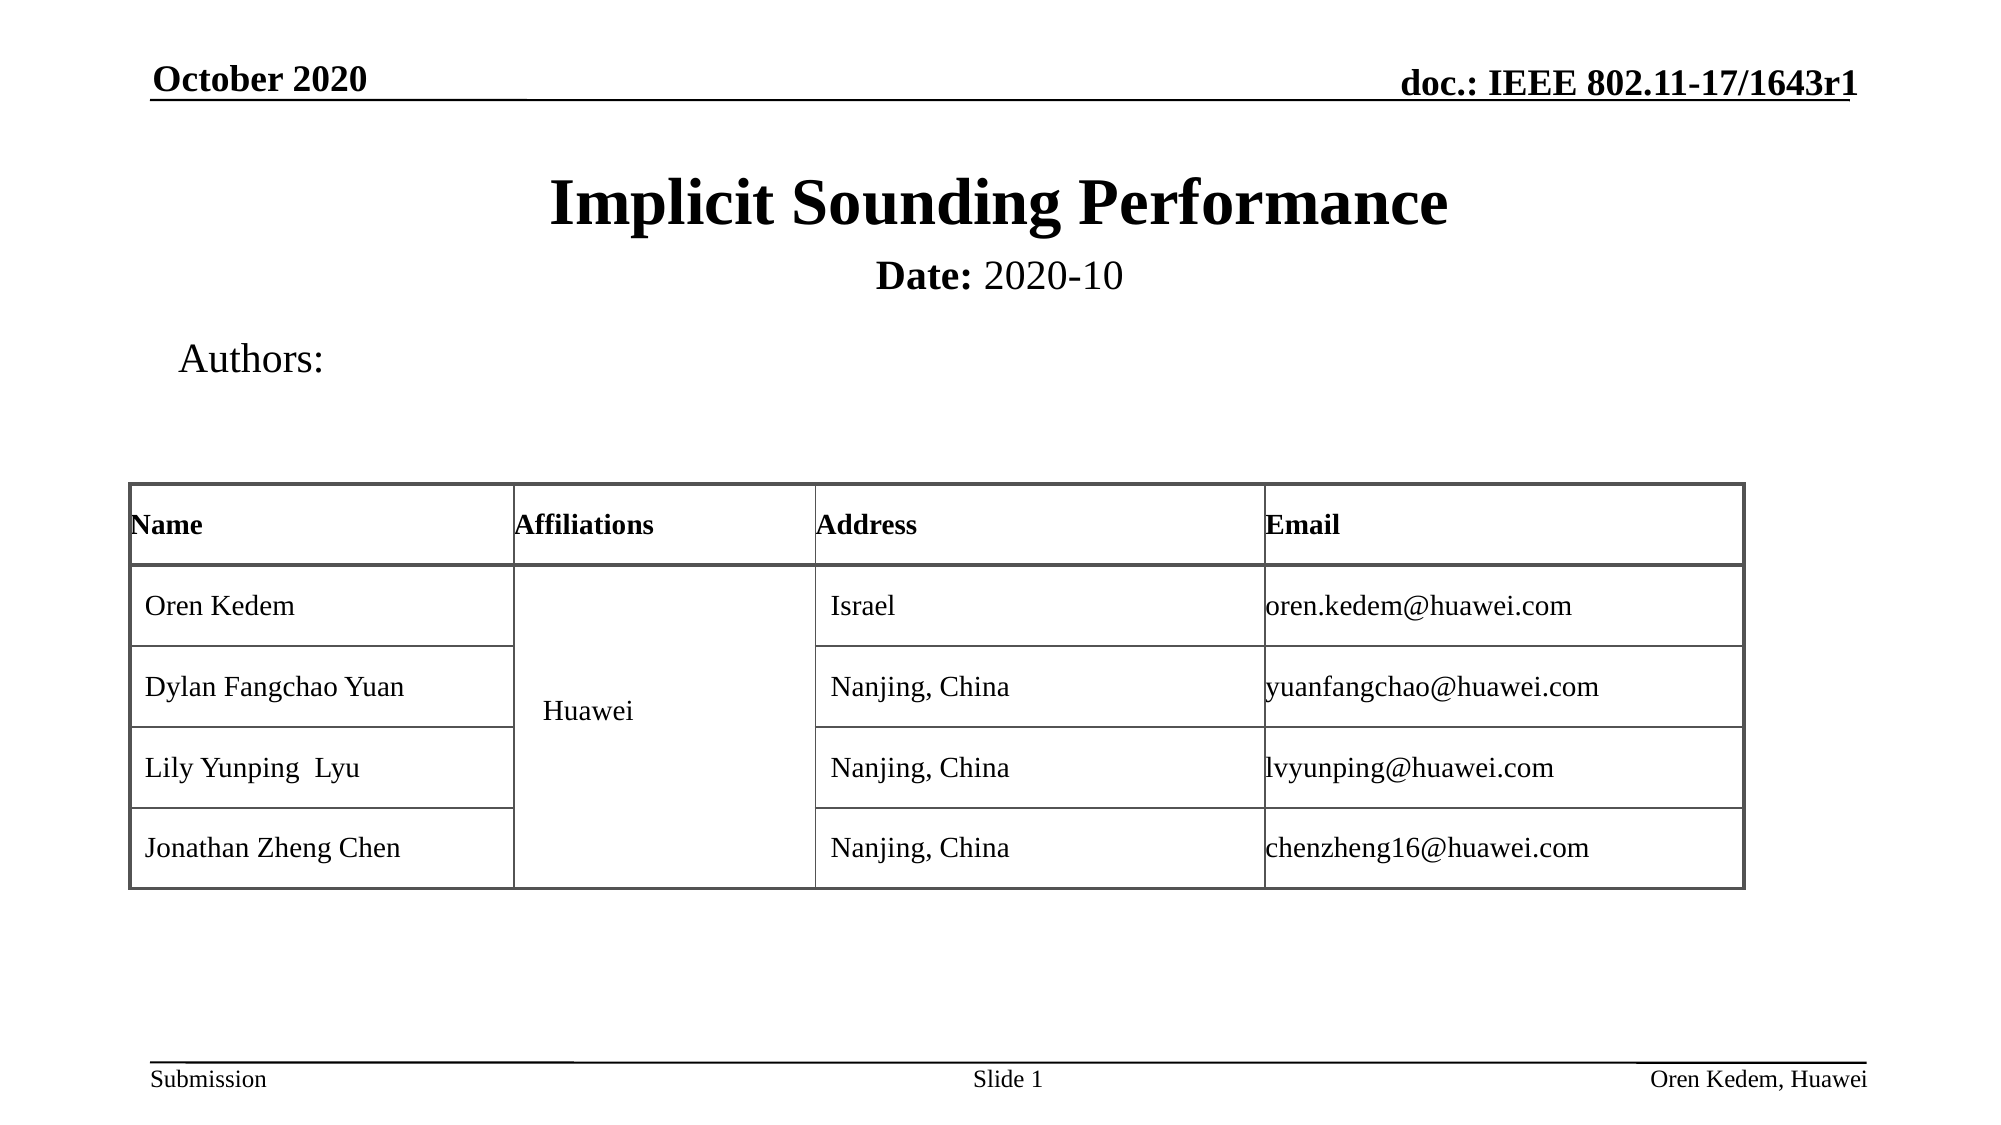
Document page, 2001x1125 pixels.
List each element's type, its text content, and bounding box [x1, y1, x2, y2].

table_cell Nanjing, China [816, 647, 1264, 726]
subtitle Date: 2020-10 [299, 239, 1701, 319]
footer Oren Kedem, Huawei [1171, 1061, 1869, 1093]
table_cell Israel [816, 567, 1264, 645]
table_cell chenzheng16@huawei.com [1266, 809, 1742, 887]
title Implicit Sounding Performance [149, 76, 1851, 319]
table_cell Lily Yunping Lyu [132, 728, 513, 807]
table_cell Nanjing, China [816, 728, 1264, 807]
table_cell lvyunping@huawei.com [1266, 728, 1742, 807]
table_cell Nanjing, China [816, 809, 1264, 887]
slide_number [152, 54, 563, 100]
table_cell yuanfangchao@huawei.com [1266, 647, 1742, 726]
slide_number Slide 1 [950, 1061, 1067, 1123]
table_header Name [132, 486, 513, 563]
table_cell Huawei [515, 567, 815, 887]
table_header Email [1266, 486, 1742, 563]
table_header Address [816, 486, 1264, 563]
text_box Authors: [162, 323, 401, 387]
table_header Affiliations [515, 486, 815, 563]
table_cell Oren Kedem [132, 567, 513, 645]
table_cell Dylan Fangchao Yuan [132, 647, 513, 726]
table_cell oren.kedem@huawei.com [1266, 567, 1742, 645]
table_cell Jonathan Zheng Chen [132, 809, 513, 887]
